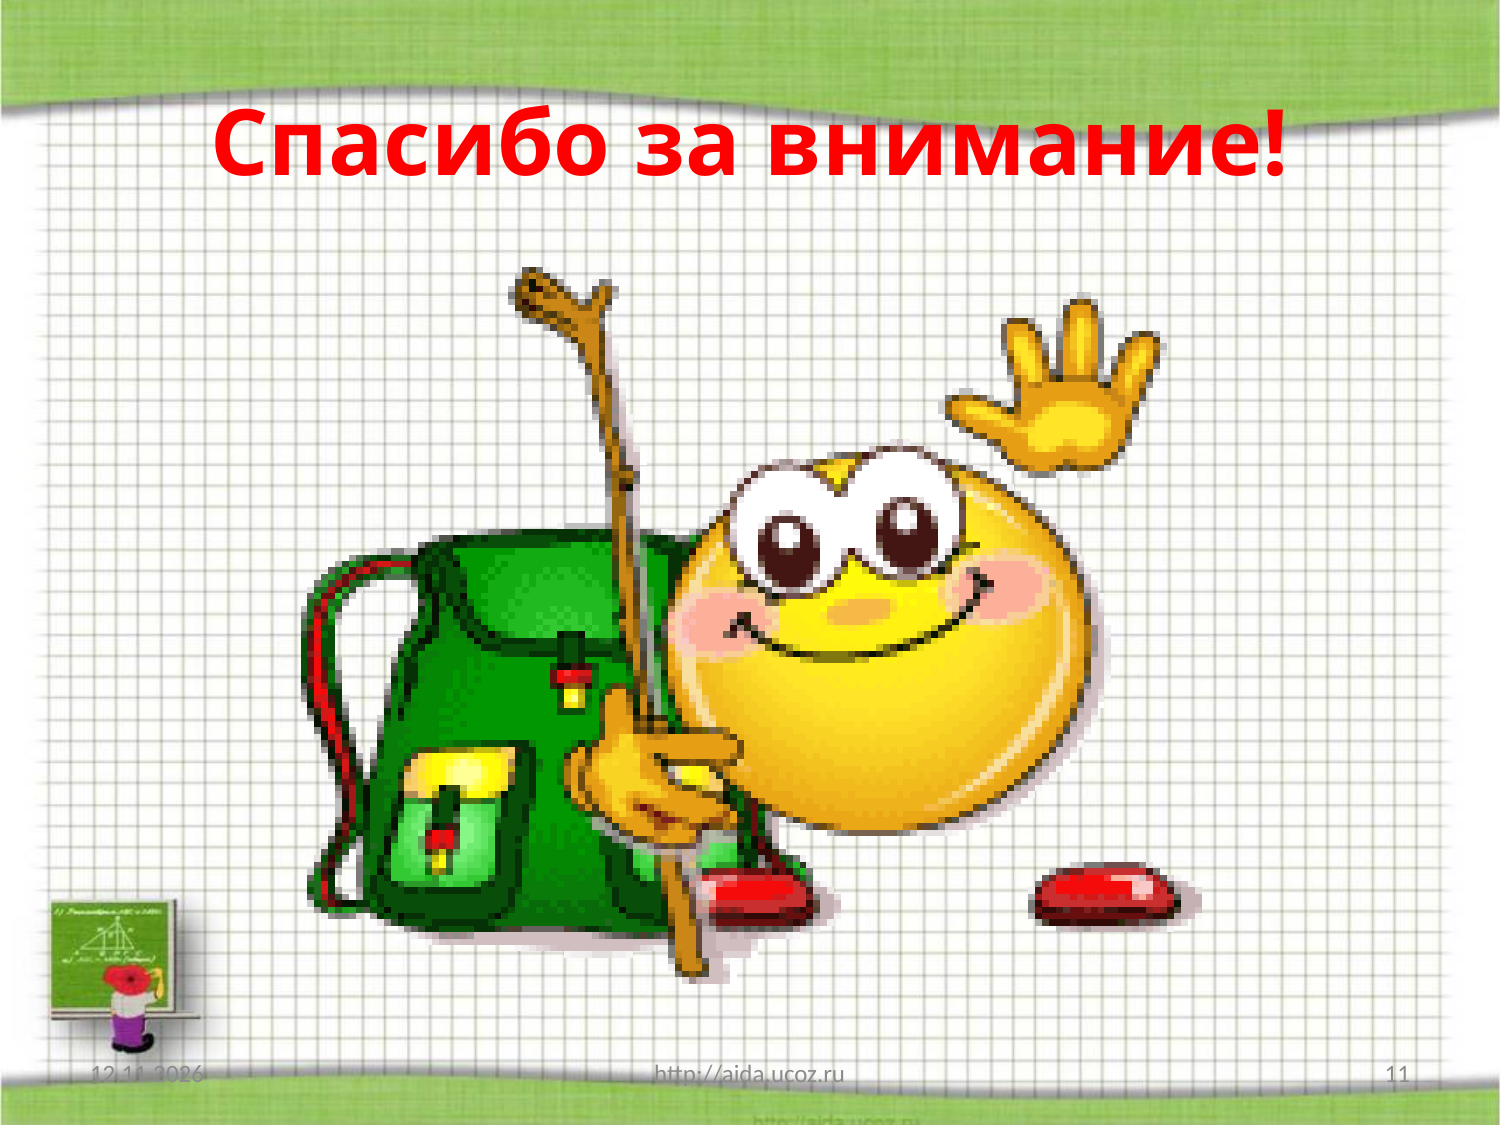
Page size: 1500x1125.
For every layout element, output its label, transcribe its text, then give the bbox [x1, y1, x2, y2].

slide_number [75, 1042, 425, 1103]
footer http://aida.ucoz.ru [512, 1042, 988, 1103]
slide_number 11 [1074, 1042, 1425, 1103]
title Спасибо за внимание! [75, 45, 1425, 233]
picture [0, 0, 1500, 1125]
